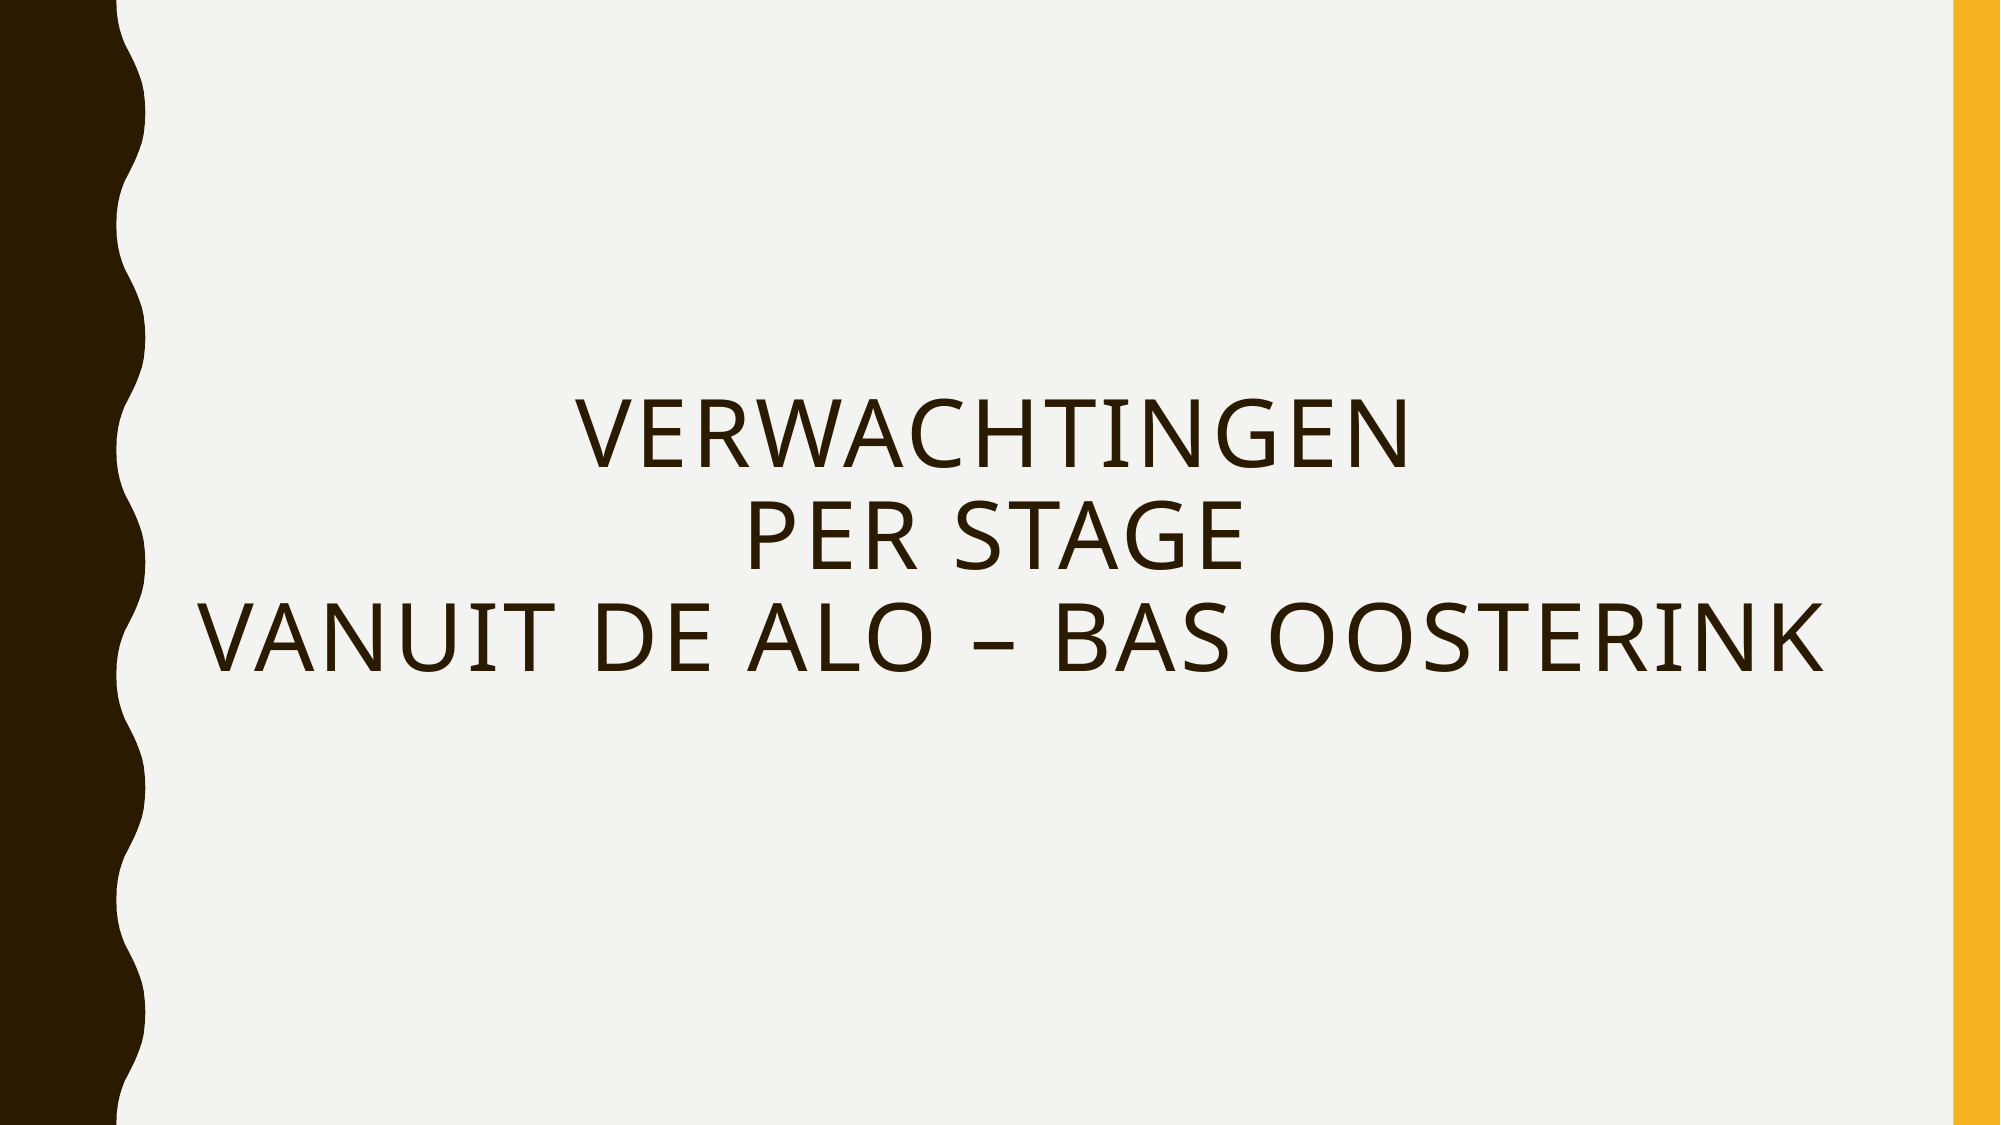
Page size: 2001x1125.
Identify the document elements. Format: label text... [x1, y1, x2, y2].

title Verwachtingen per stage vanuit de ALO – Bas Oosterink [176, 378, 1847, 712]
